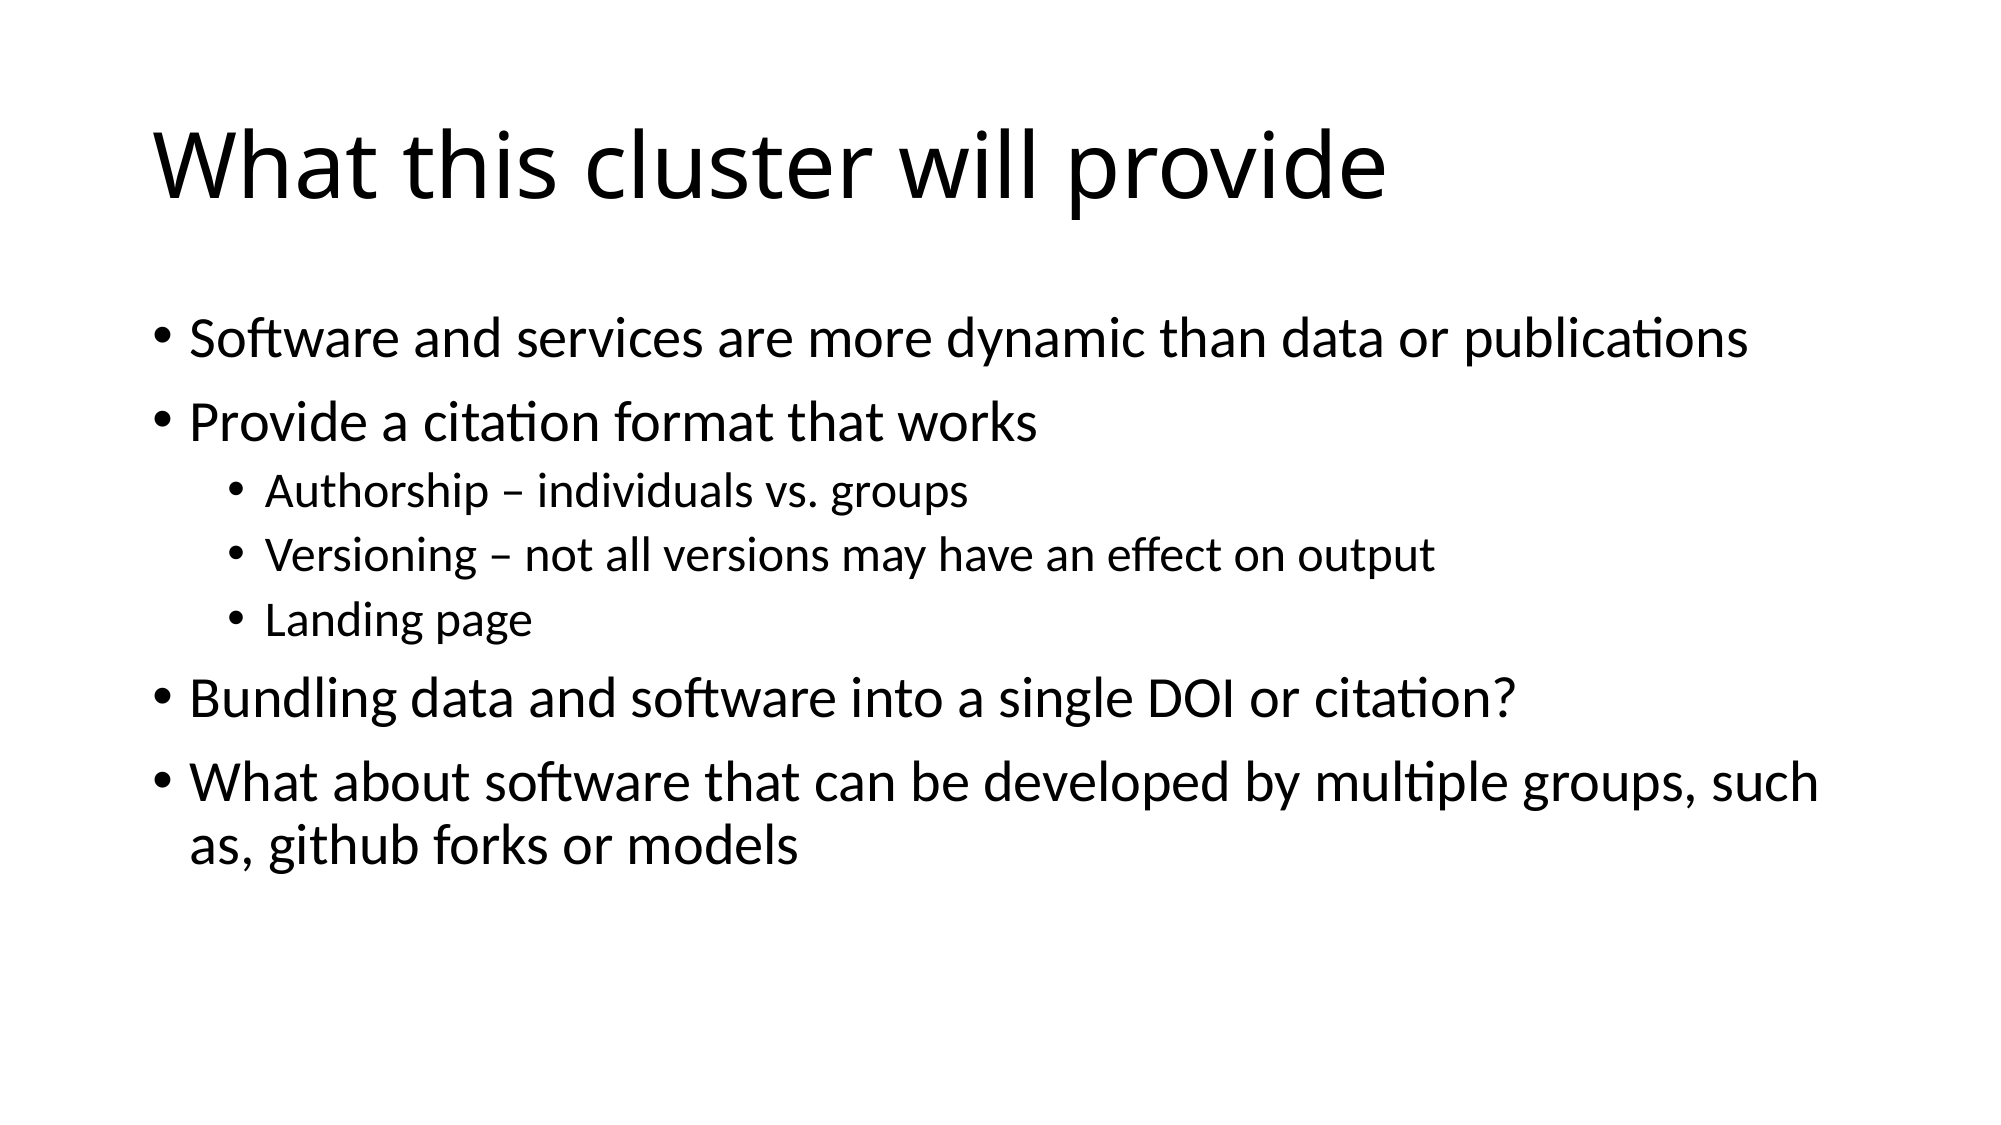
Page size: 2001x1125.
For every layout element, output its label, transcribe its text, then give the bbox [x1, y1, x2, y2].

list Software and services are more dynamic than data or publications Provide a citation format that works Authorship – individuals vs. groups Versioning – not all versions may have an effect on output Landing page Bundling data and software into a single DOI or citation? What about software that can be developed by multiple groups, such as, github forks or models [137, 299, 1863, 1014]
title What this cluster will provide [137, 59, 1863, 278]
